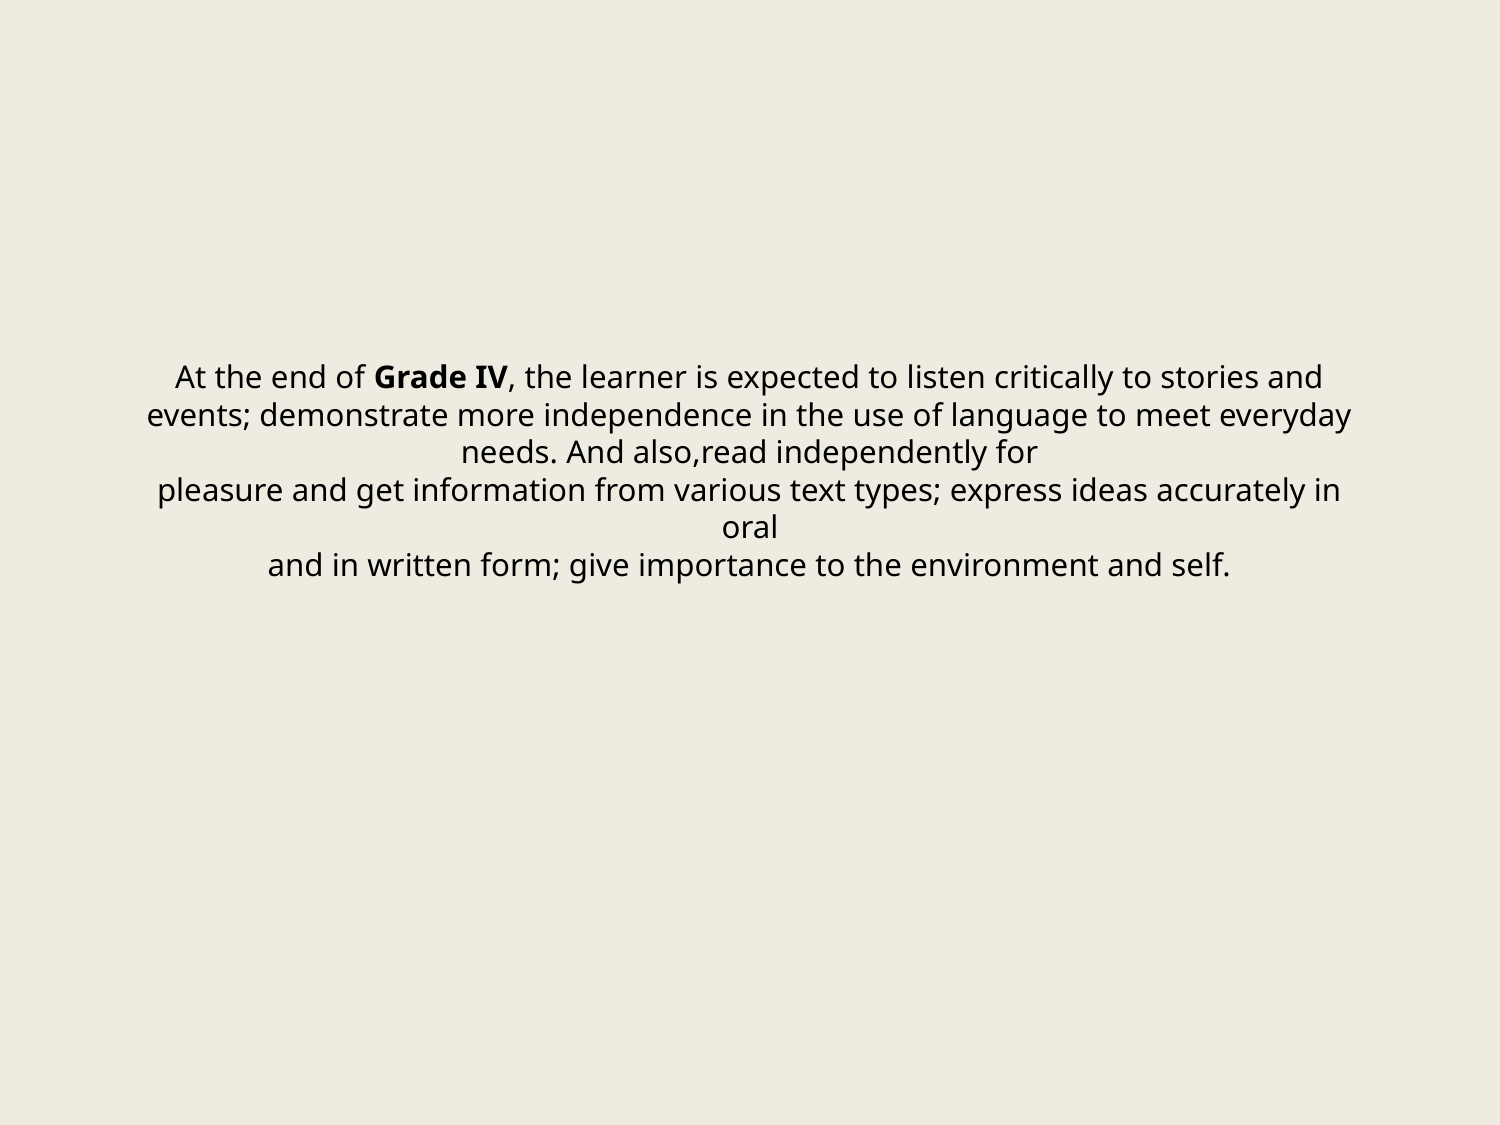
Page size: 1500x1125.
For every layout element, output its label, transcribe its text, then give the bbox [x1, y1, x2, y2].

title At the end of Grade IV, the learner is expected to listen critically to stories and events; demonstrate more independence in the use of language to meet everyday needs. And also,read independently for pleasure and get information from various text types; express ideas accurately in oral and in written form; give importance to the environment and self. [112, 349, 1388, 591]
